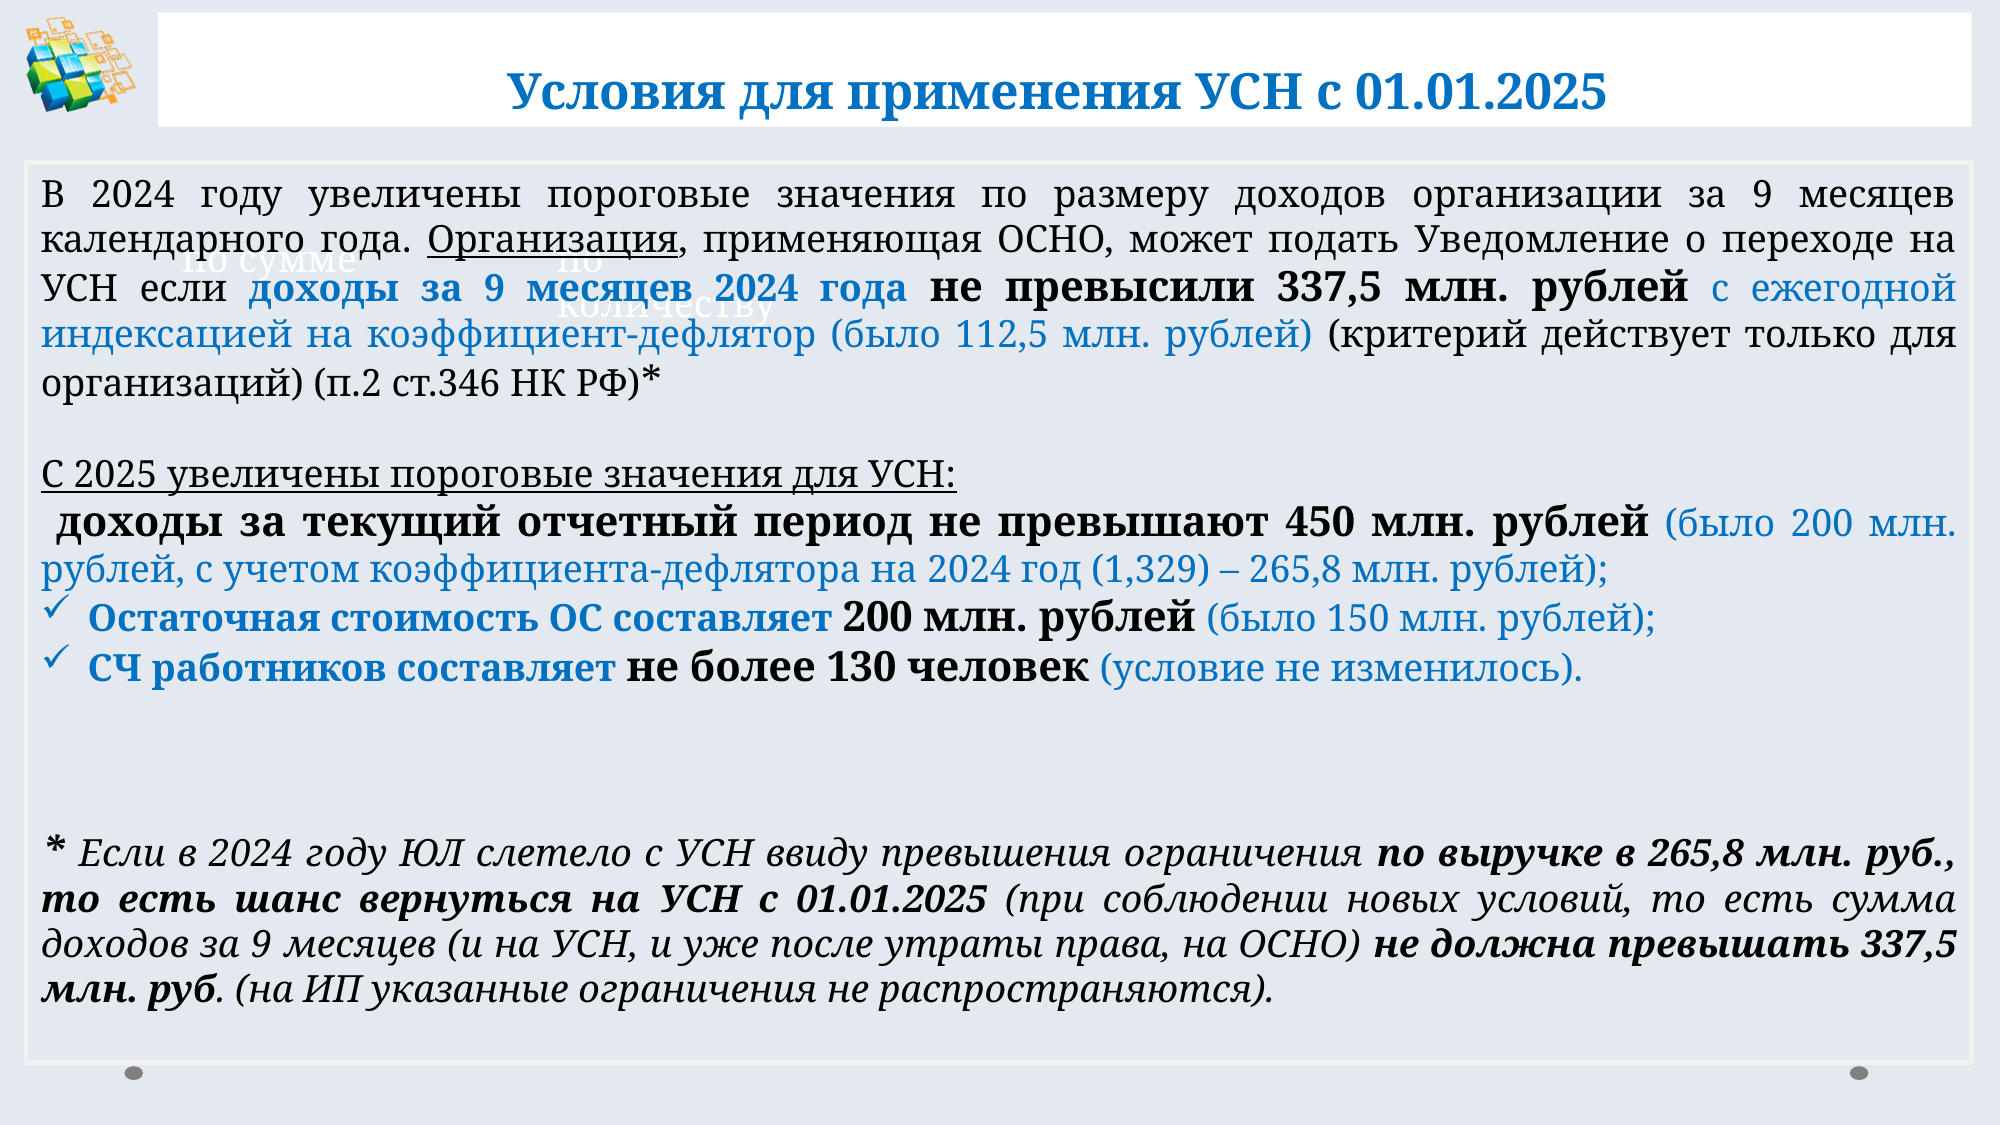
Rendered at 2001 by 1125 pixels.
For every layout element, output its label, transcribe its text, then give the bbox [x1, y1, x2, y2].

title Условия для применения УСН с 01.01.2025 [157, 12, 1972, 127]
text_box В 2024 году увеличены пороговые значения по размеру доходов организации за 9 месяцев календарного года. Организация, применяющая ОСНО, может подать Уведомление о переходе на УСН если доходы за 9 месяцев 2024 года не превысили 337,5 млн. рублей с ежегодной индексацией на коэффициент-дефлятор (было 112,5 млн. рублей) (критерий действует только для организаций) (п.2 ст.346 НК РФ)* С 2025 увеличены пороговые значения для УСН: доходы за текущий отчетный период не превышают 450 млн. рублей (было 200 млн. рублей, с учетом коэффициента-дефлятора на 2024 год (1,329) – 265,8 млн. рублей); Остаточная стоимость ОС составляет 200 млн. рублей (было 150 млн. рублей); СЧ работников составляет не более 130 человек (условие не изменилось). * Если в 2024 году ЮЛ слетело с УСН ввиду превышения ограничения по выручке в 265,8 млн. руб., то есть шанс вернуться на УСН с 01.01.2025 (при соблюдении новых условий, то есть сумма доходов за 9 месяцев (и на УСН, и уже после утраты права, на ОСНО) не должна превышать 337,5 млн. руб. (на ИП указанные ограничения не распространяются). [26, 162, 1972, 1063]
picture [25, 17, 137, 112]
